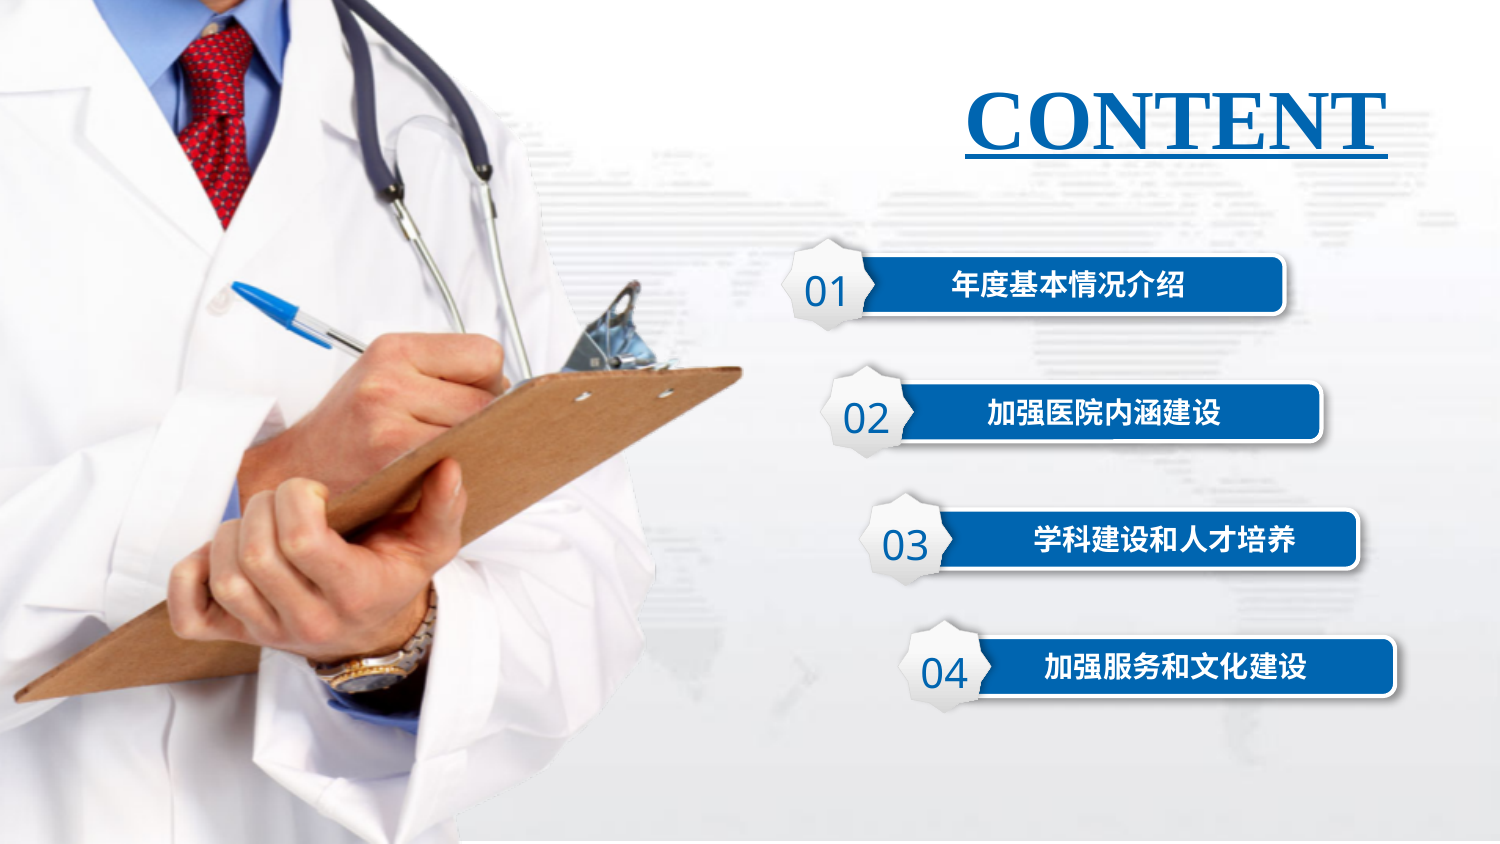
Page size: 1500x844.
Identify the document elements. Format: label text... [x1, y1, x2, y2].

text_box 04 [897, 620, 992, 714]
text_box CONTENT [932, 58, 1420, 173]
text_box 01 [781, 238, 875, 332]
text_box 03 [858, 492, 953, 586]
picture [0, 0, 1500, 844]
text_box 加强医院内涵建设 [956, 388, 1252, 435]
text_box [870, 252, 1287, 317]
text_box 加强服务和文化建设 [1028, 643, 1324, 690]
text_box [985, 634, 1398, 699]
text_box 学科建设和人才培养 [968, 515, 1362, 562]
text_box 年度基本情况介绍 [920, 261, 1216, 308]
text_box [948, 507, 1360, 571]
text_box [909, 380, 1324, 444]
text_box 02 [820, 365, 914, 459]
